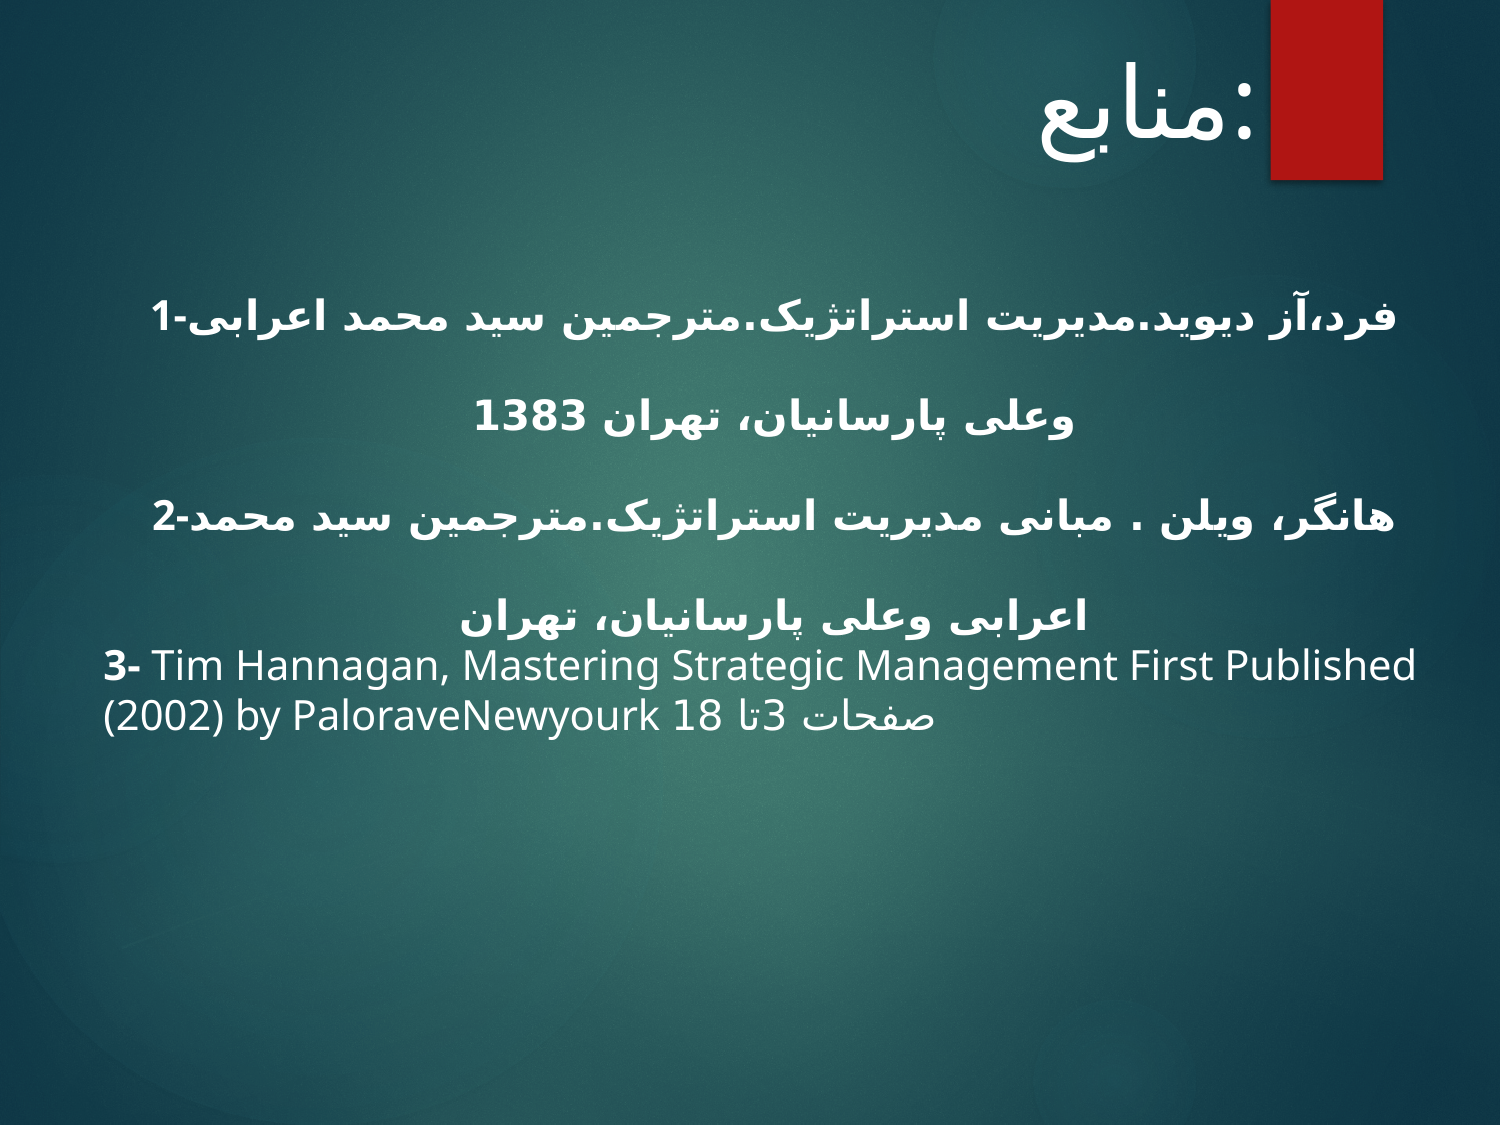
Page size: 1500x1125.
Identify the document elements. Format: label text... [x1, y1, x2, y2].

text_box 1-فرد،آز دیوید.مدیریت استراتژیک.مترجمین سید محمد اعرابی وعلی پارسانیان، تهران 1383 2-هانگر، ویلن . مبانی مدیریت استراتژیک.مترجمین سید محمد اعرابی وعلی پارسانیان، تهران 3- Tim Hannagan, Mastering Strategic Management First Published (2002) by PaloraveNewyourk صفحات 3تا 18 [88, 231, 1461, 747]
text_box منابع: [1021, 30, 1327, 166]
